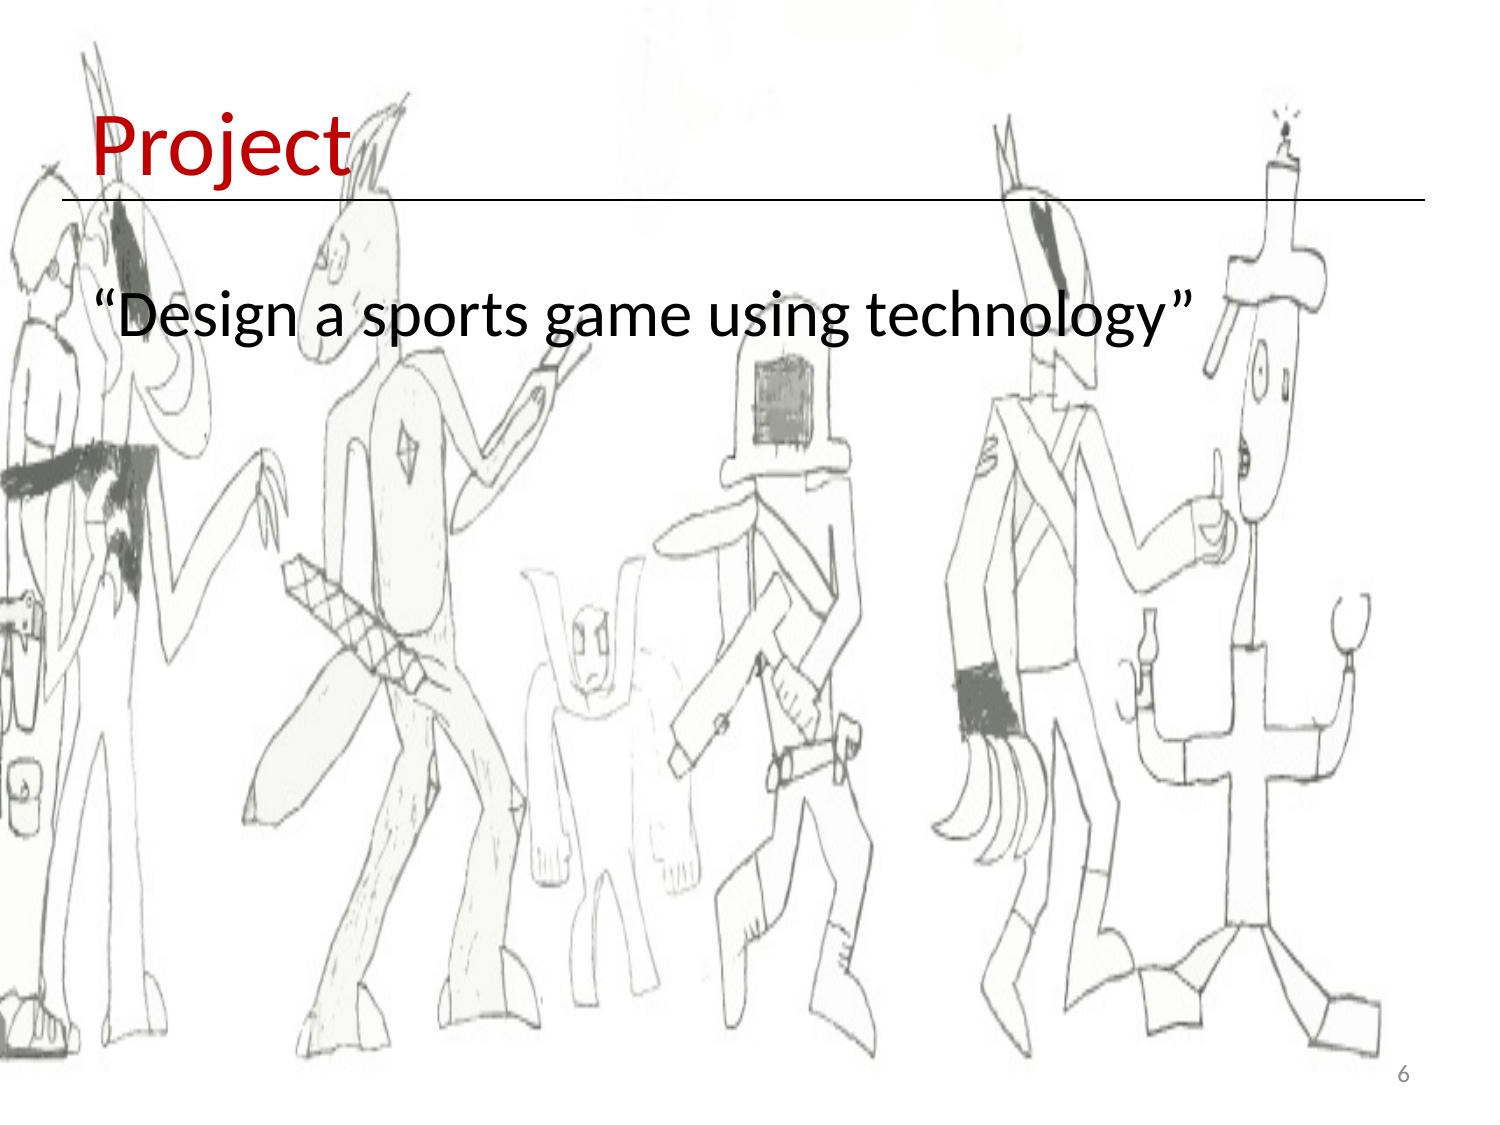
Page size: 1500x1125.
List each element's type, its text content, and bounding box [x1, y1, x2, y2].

slide_number 6 [1074, 1042, 1425, 1103]
title Project [75, 206, 1425, 233]
picture [0, 0, 1500, 1125]
title Project [75, 45, 1425, 199]
list “Design a sports game using technology” [75, 262, 1425, 1005]
